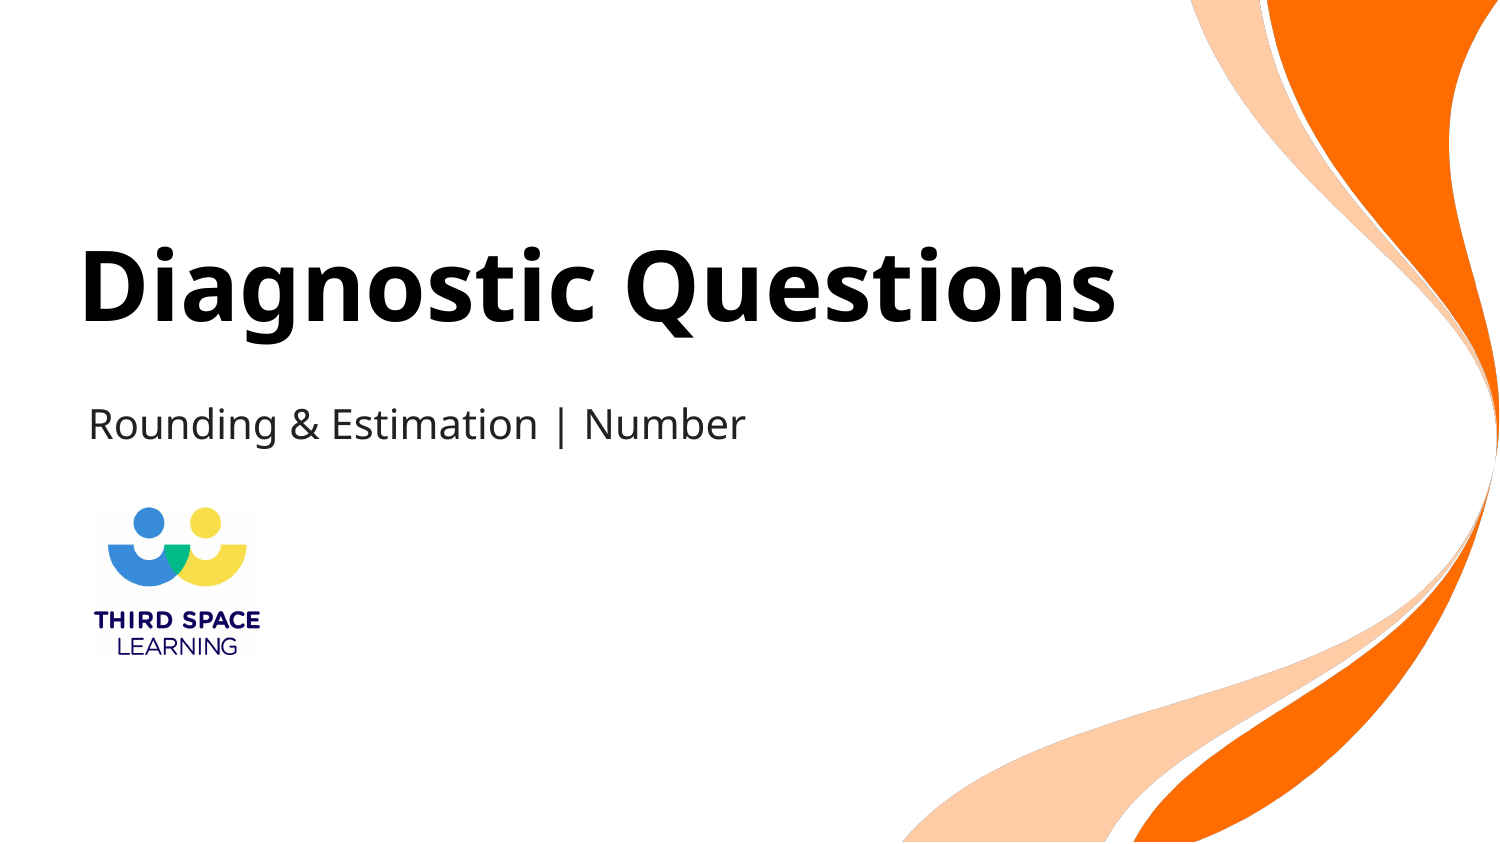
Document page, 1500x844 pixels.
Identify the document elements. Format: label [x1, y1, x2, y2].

picture [94, 507, 260, 655]
picture [902, 0, 1500, 842]
